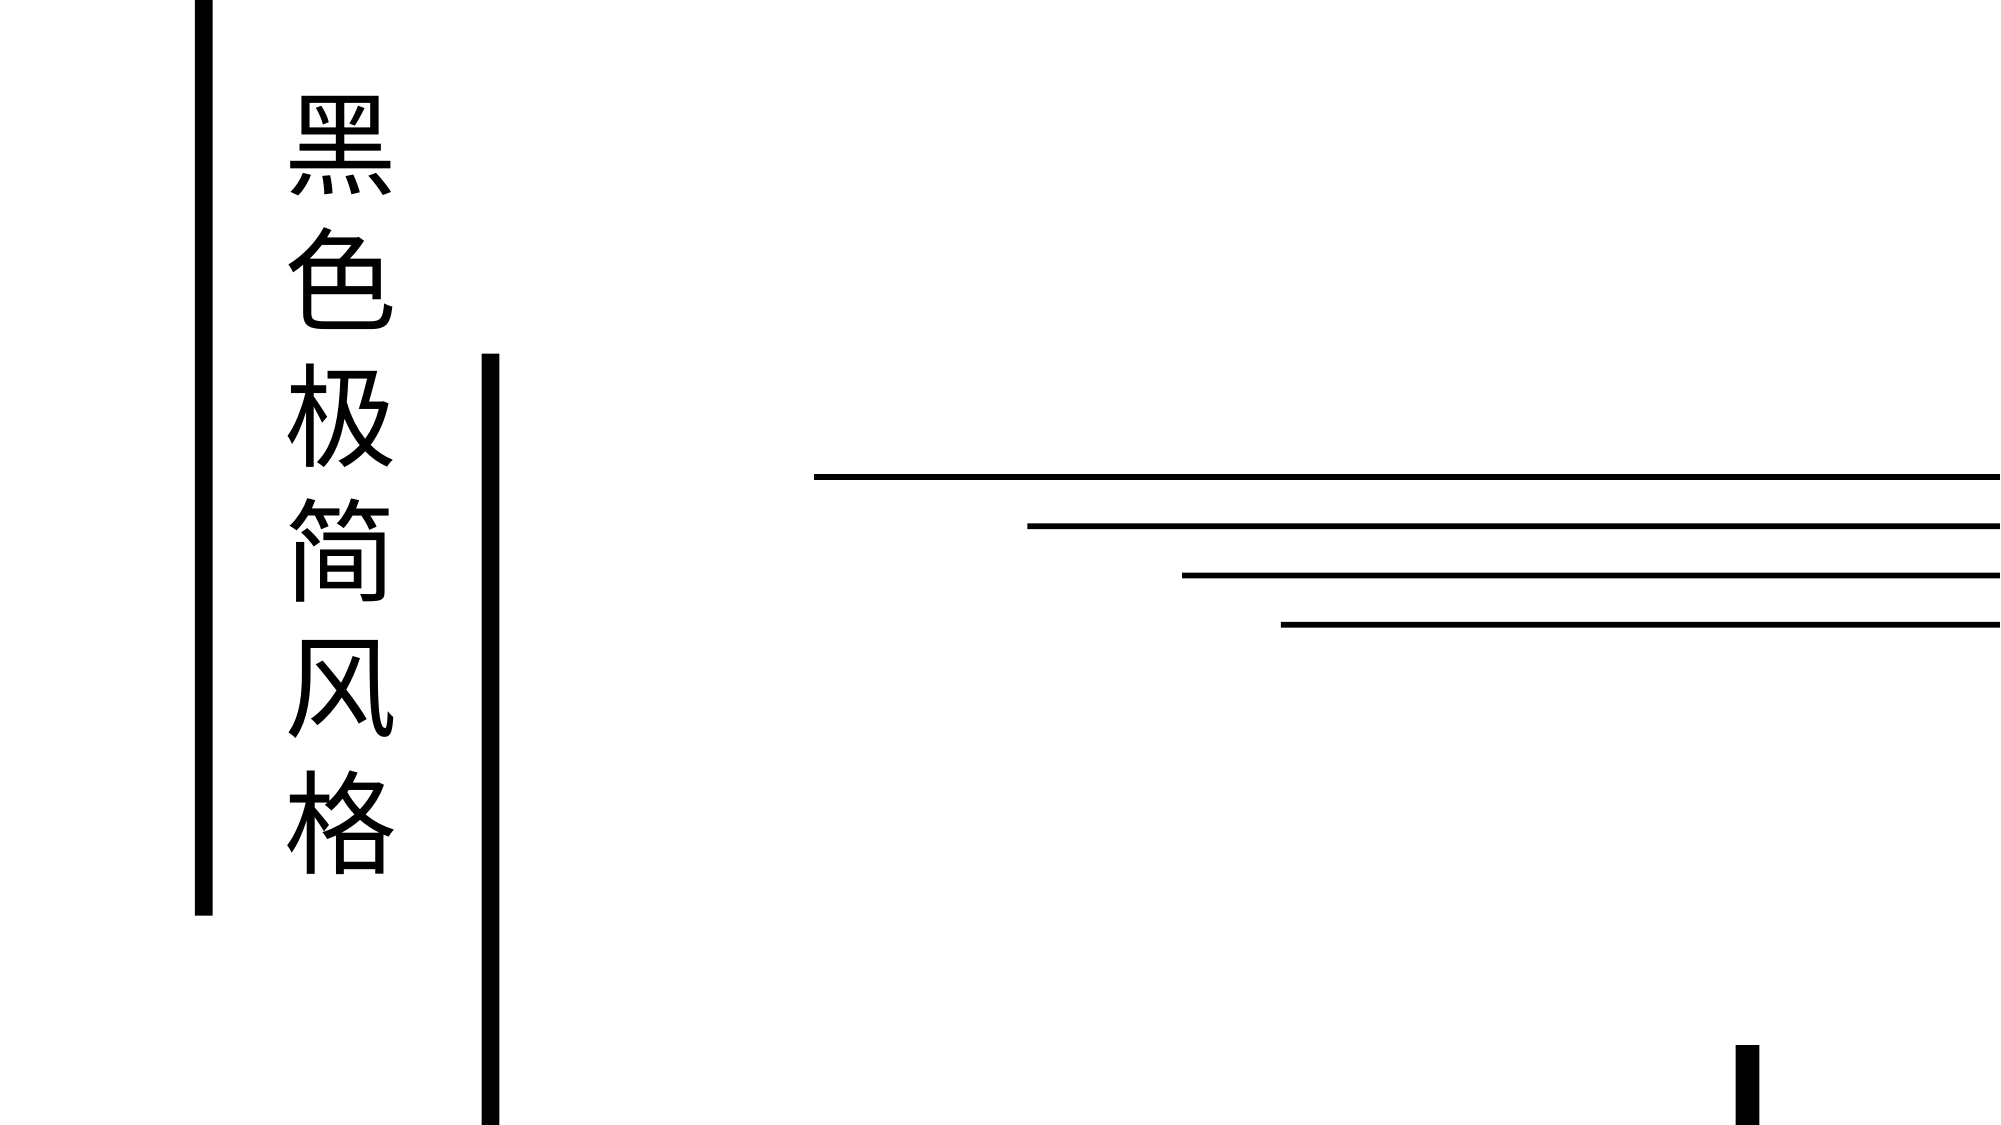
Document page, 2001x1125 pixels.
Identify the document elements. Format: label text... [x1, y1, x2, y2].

text_box 风 [269, 609, 425, 745]
text_box 黑 [269, 66, 425, 202]
text_box [1735, 1044, 1760, 1125]
text_box [481, 353, 500, 1125]
text_box [194, 0, 214, 917]
text_box [1280, 621, 2000, 629]
text_box [1026, 522, 2000, 530]
text_box 格 [269, 745, 425, 896]
text_box [1181, 572, 2000, 579]
text_box 色 [269, 202, 425, 338]
text_box 极 [269, 338, 425, 474]
text_box 简 [269, 474, 425, 609]
text_box [813, 473, 2000, 481]
